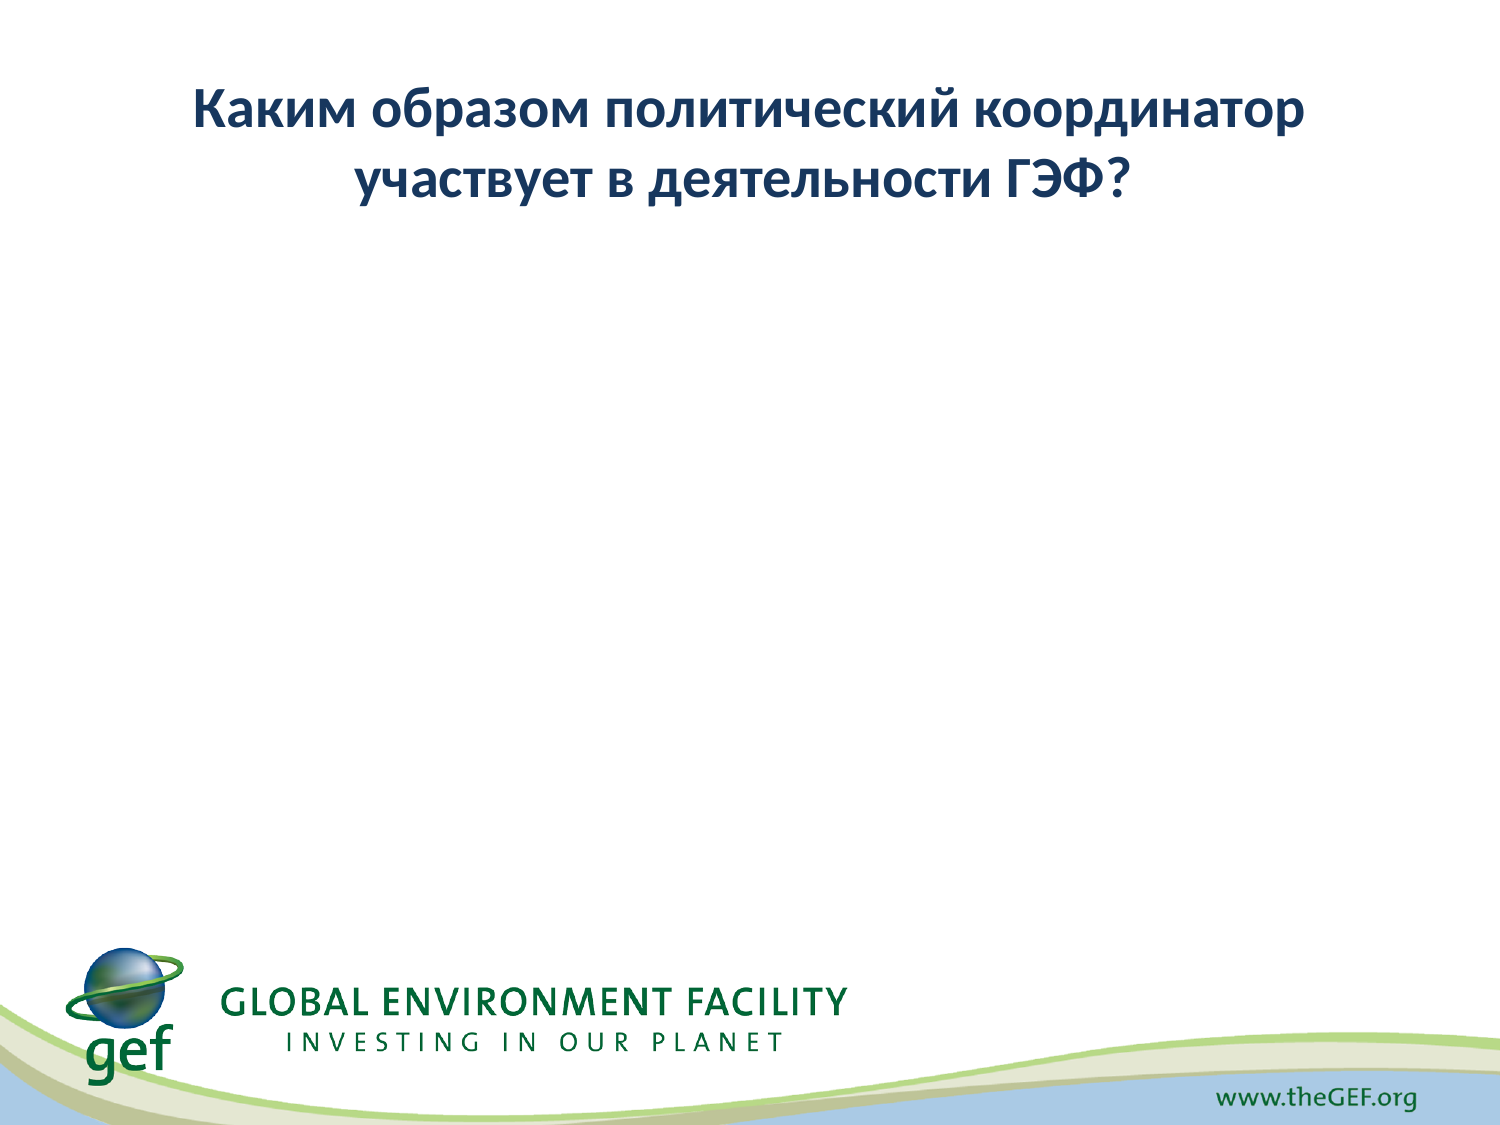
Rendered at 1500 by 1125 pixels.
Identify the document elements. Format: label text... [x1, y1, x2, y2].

picture [0, 920, 1500, 1125]
title Каким образом политический координатор участвует в деятельности ГЭФ? [74, 44, 1426, 233]
